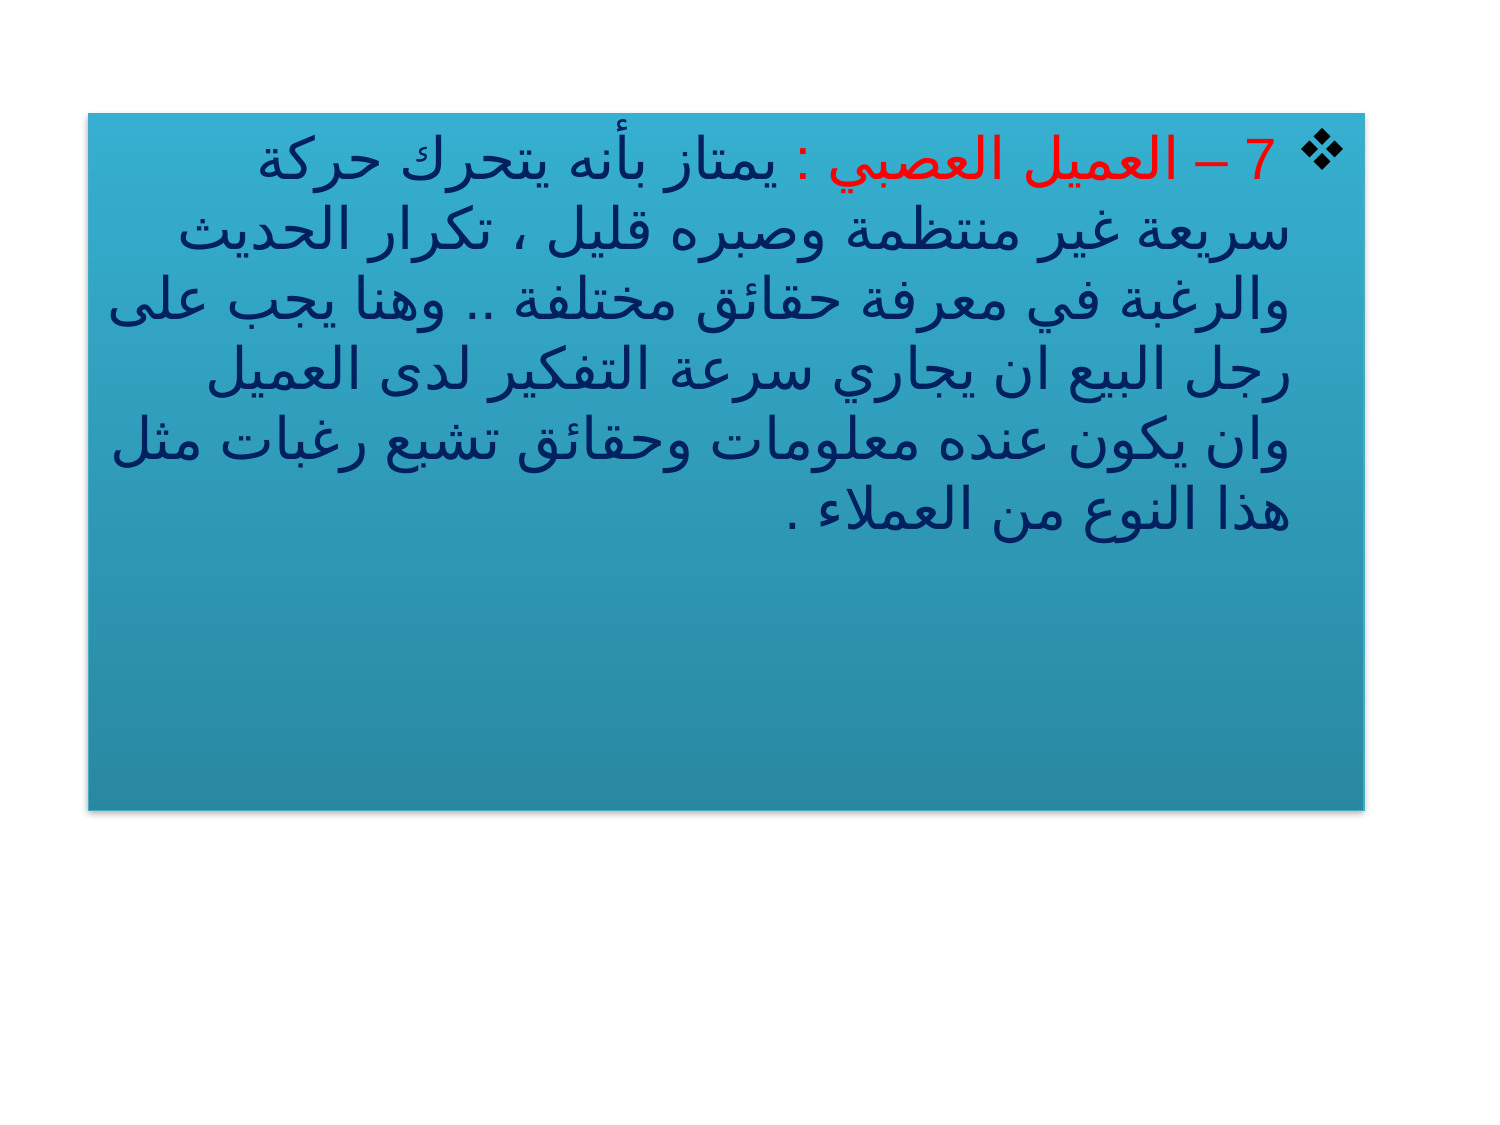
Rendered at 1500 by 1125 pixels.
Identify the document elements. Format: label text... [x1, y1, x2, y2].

subtitle 7 – العميل العصبي : يمتاز بأنه يتحرك حركة سريعة غير منتظمة وصبره قليل ، تكرار الحديث والرغبة في معرفة حقائق مختلفة .. وهنا يجب على رجل البيع ان يجاري سرعة التفكير لدى العميل وان يكون عنده معلومات وحقائق تشبع رغبات مثل هذا النوع من العملاء . [88, 113, 1365, 811]
